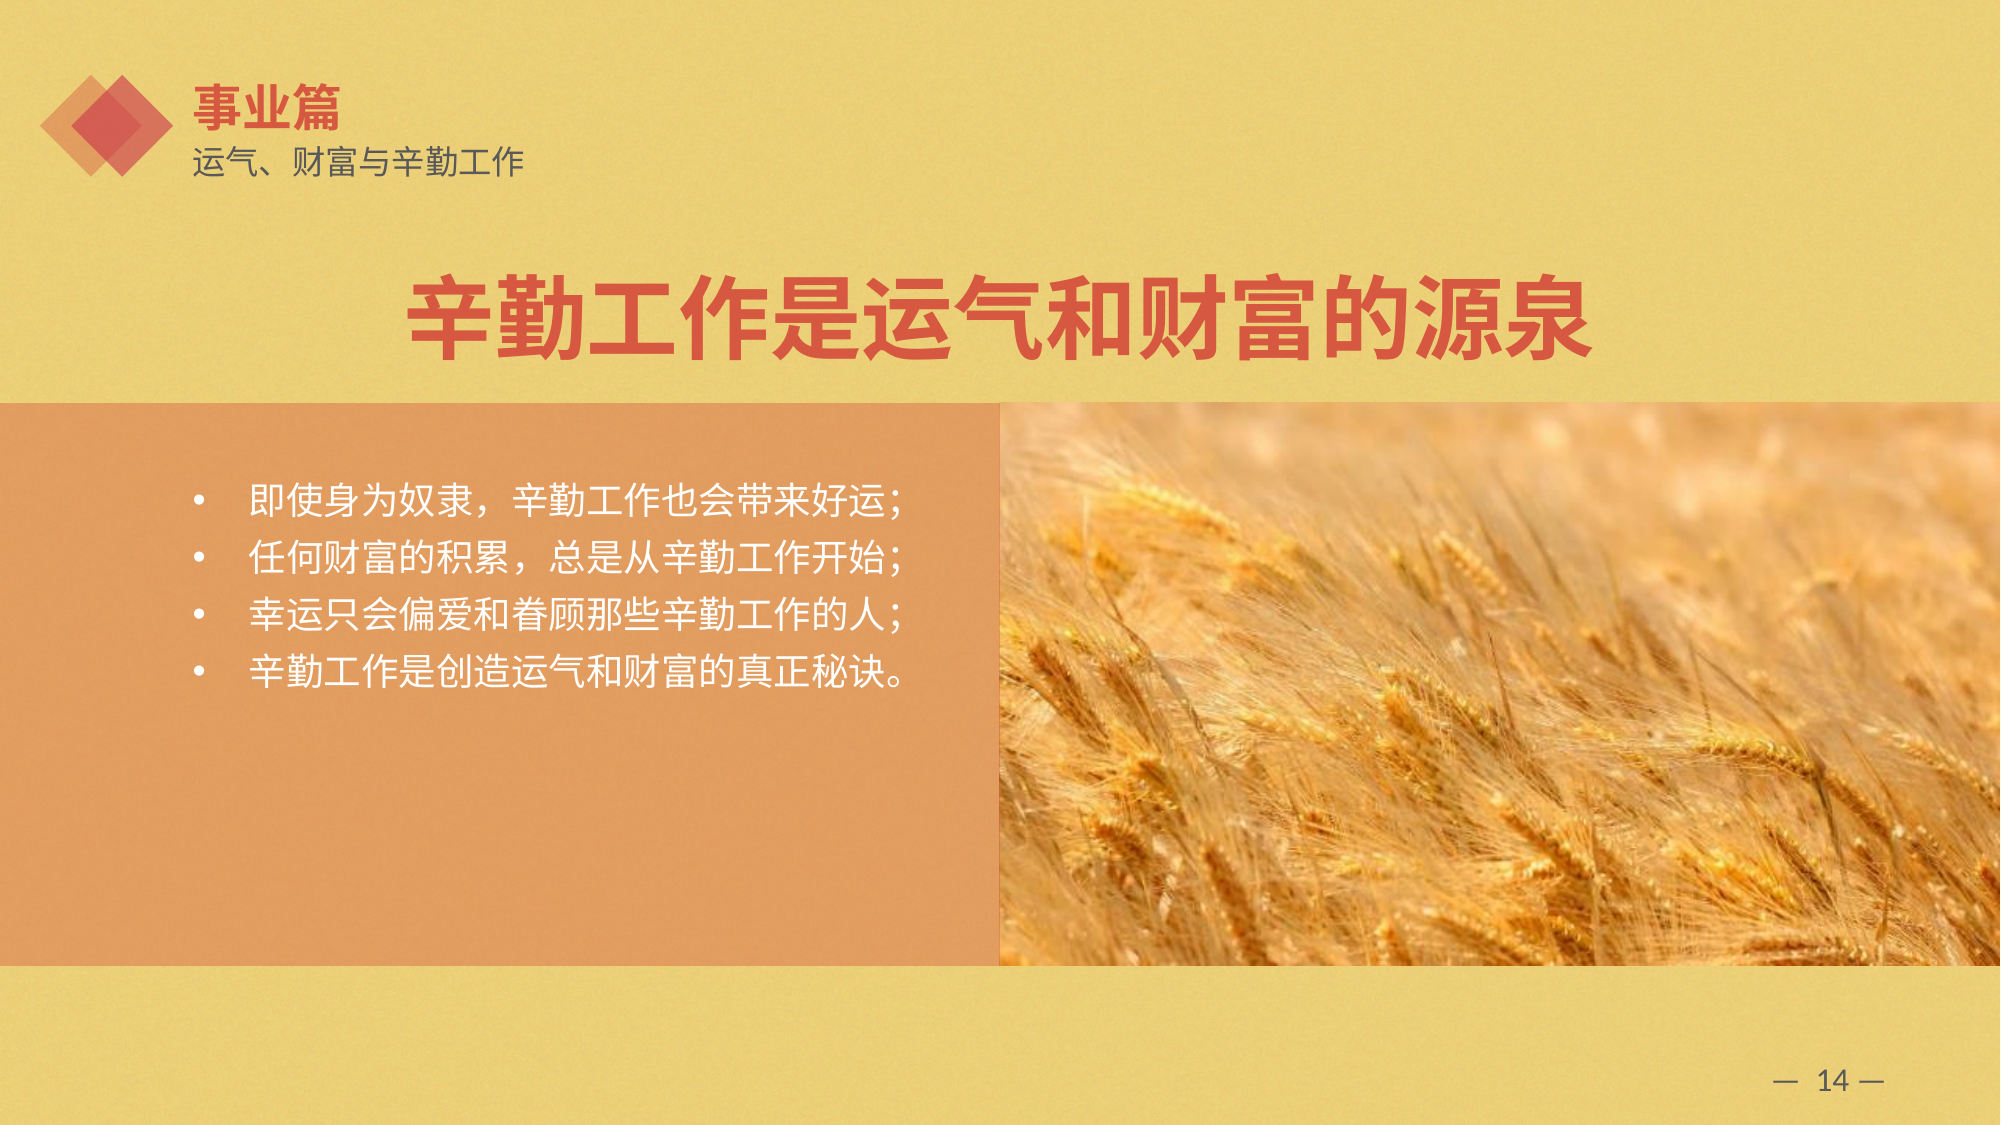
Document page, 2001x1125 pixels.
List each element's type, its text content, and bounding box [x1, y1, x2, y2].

text_box 辛勤工作是运气和财富的源泉 [388, 253, 1612, 378]
text_box 即使身为奴隶，辛勤工作也会带来好运； 任何财富的积累，总是从辛勤工作开始； 幸运只会偏爱和眷顾那些辛勤工作的人； 辛勤工作是创造运气和财富的真正秘诀。 [177, 457, 999, 701]
text_box 事业篇 运气、财富与辛勤工作 [177, 61, 728, 189]
text_box [0, 402, 1001, 967]
picture [0, 0, 2001, 1125]
